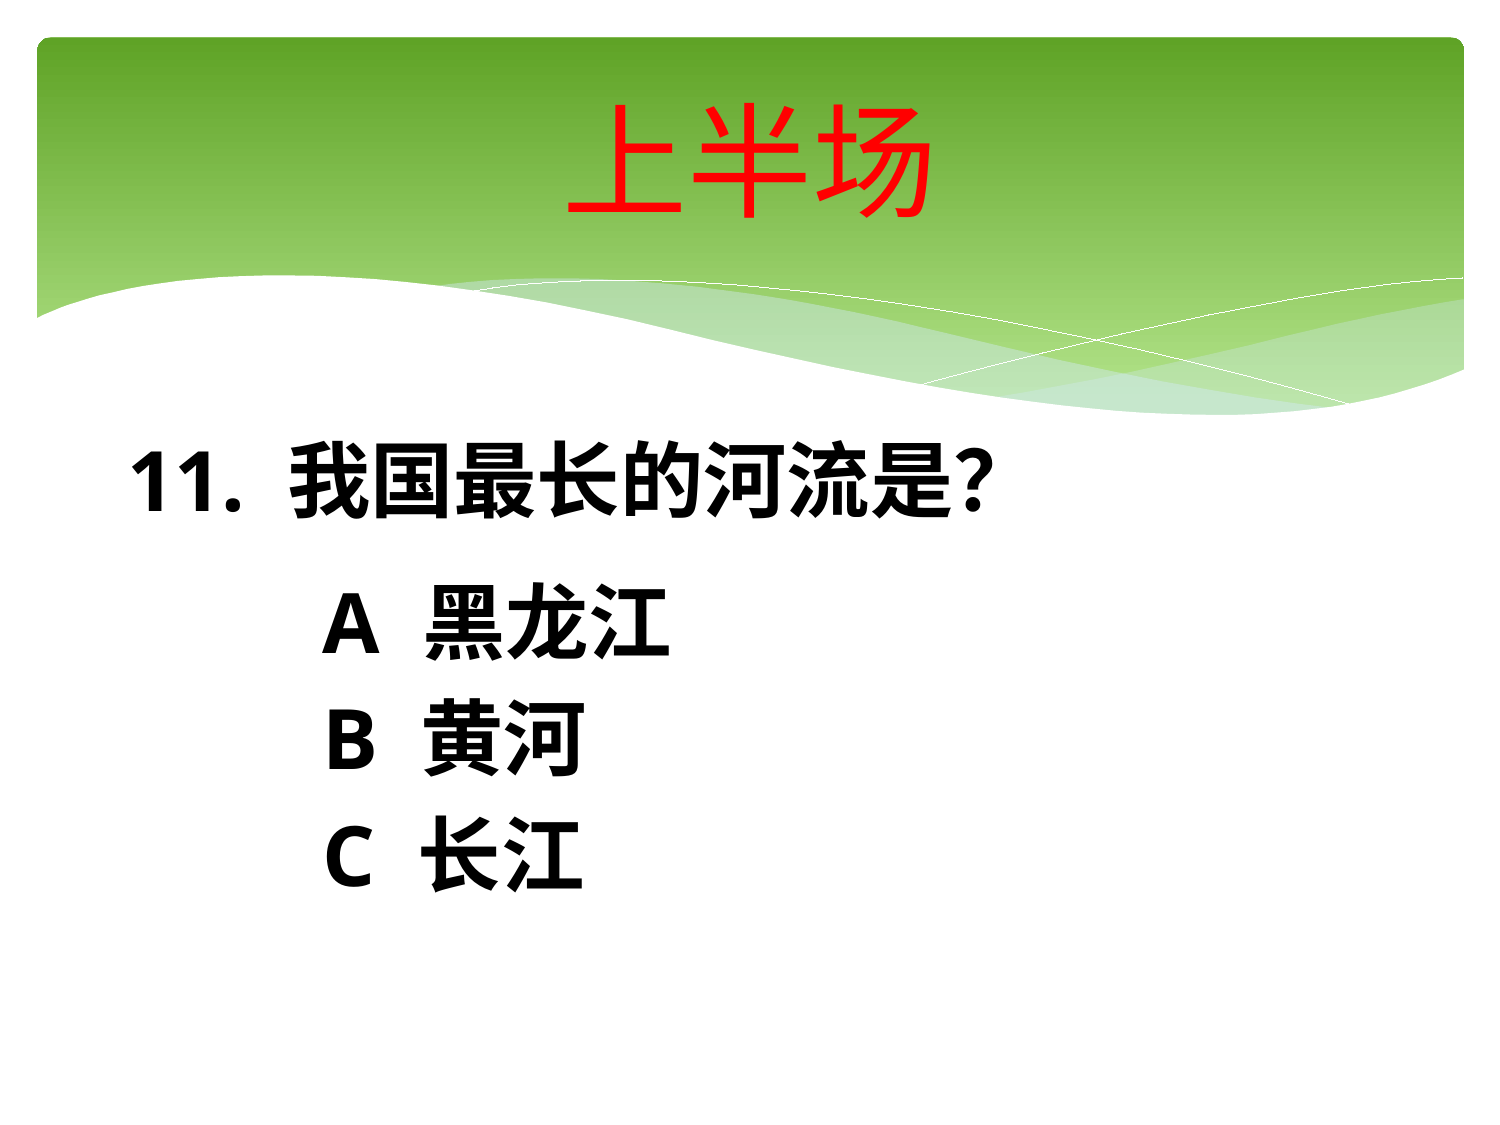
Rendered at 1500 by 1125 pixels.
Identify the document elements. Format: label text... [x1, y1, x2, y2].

list 11. 我国最长的河流是？ A 黑龙江 B 黄河 C 长江 [112, 420, 1471, 1005]
title 上半场 [75, 55, 1425, 261]
